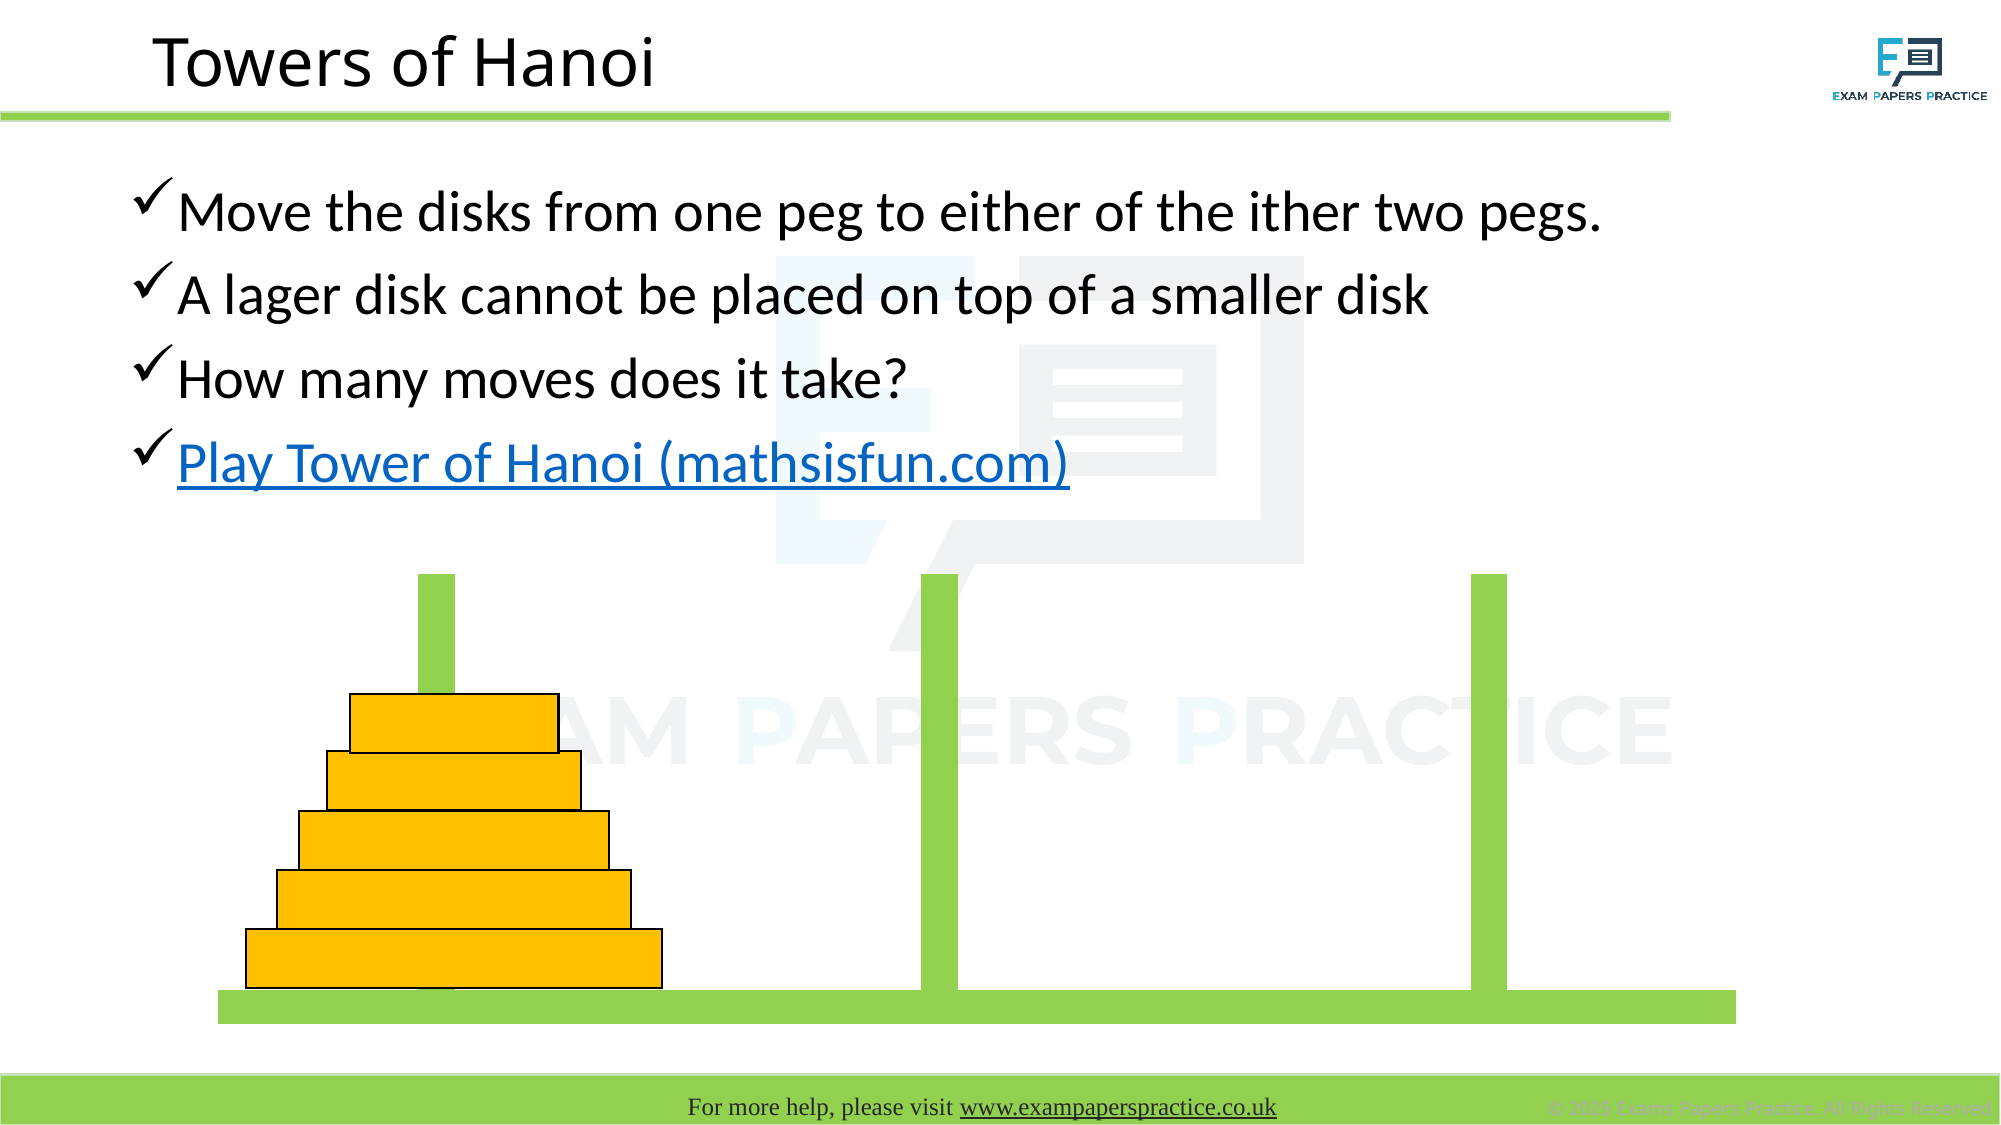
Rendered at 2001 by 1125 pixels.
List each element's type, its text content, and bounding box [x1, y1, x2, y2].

text_box [349, 693, 560, 754]
text_box [298, 810, 610, 871]
text_box [218, 990, 1736, 1024]
text_box [326, 750, 582, 811]
text_box [921, 574, 958, 992]
text_box [276, 869, 632, 930]
text_box [418, 574, 455, 693]
list Move the disks from one peg to either of the ither two pegs. A lager disk cannot be placed on top of a smaller disk How many moves does it take? Play Tower of Hanoi (mathsisfun.com) [113, 173, 1839, 887]
title Towers of Hanoi [137, 59, 1863, 70]
text_box [1471, 574, 1507, 992]
text_box [245, 928, 663, 989]
